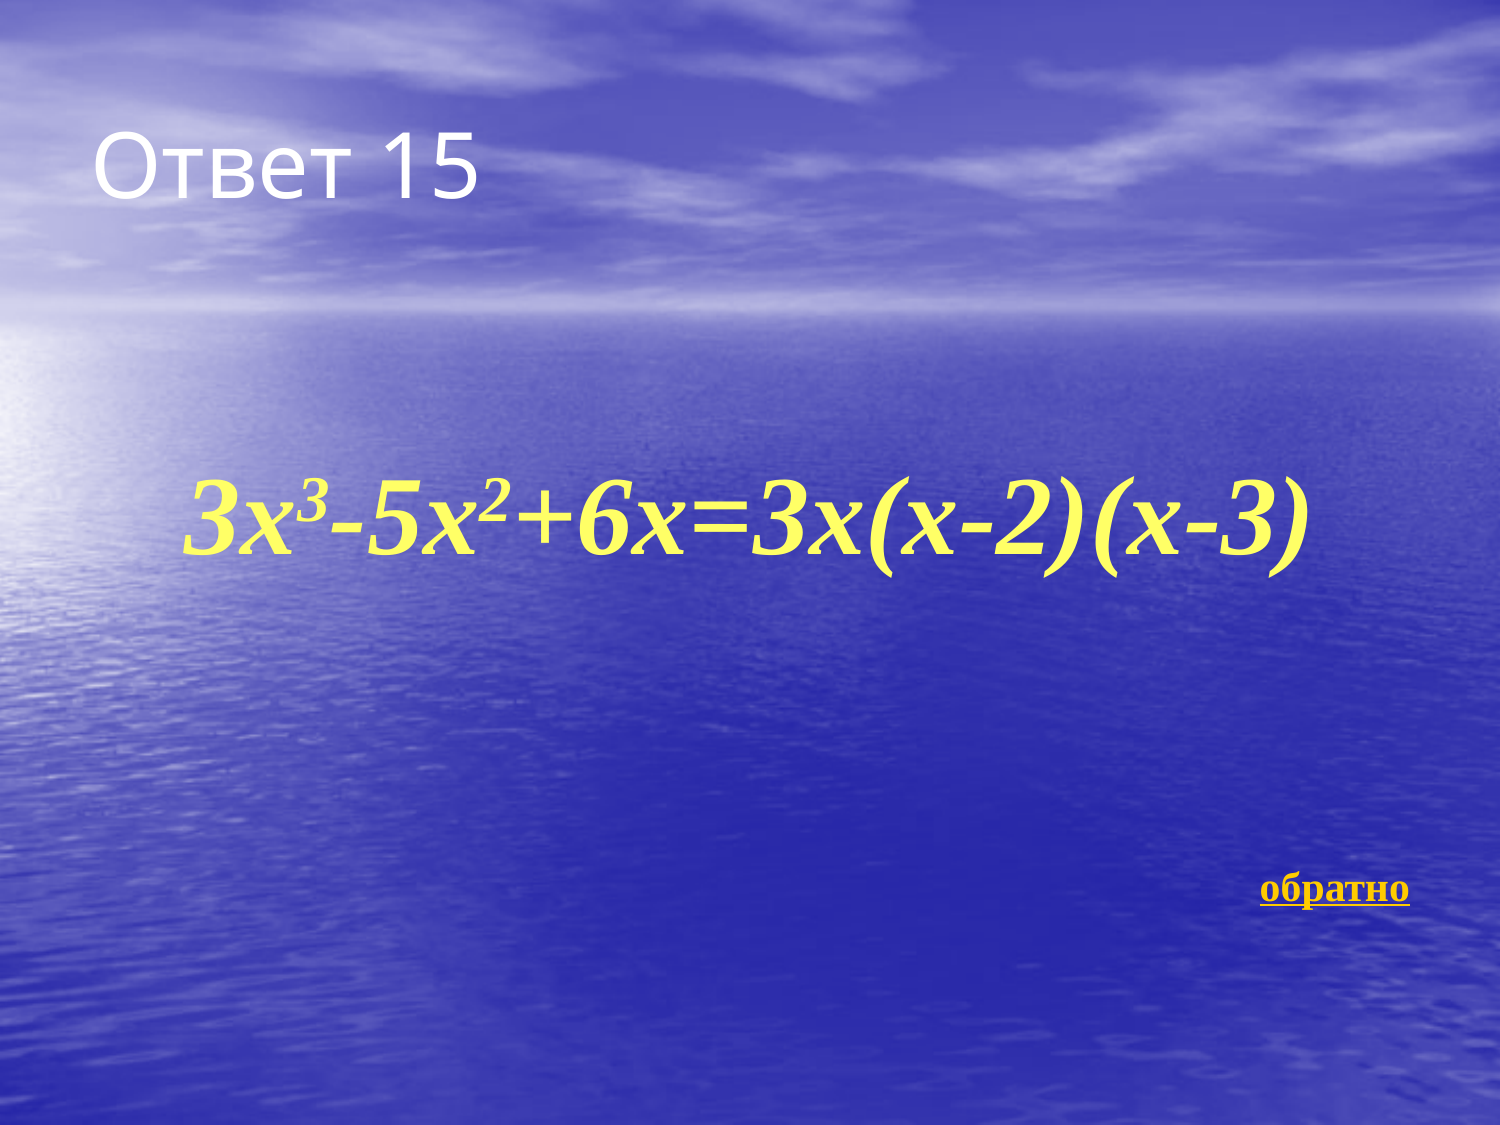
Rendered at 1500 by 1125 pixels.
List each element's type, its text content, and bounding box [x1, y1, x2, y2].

title Ответ 15 [74, 47, 1426, 276]
list 3х3-5х2+6х=3х(х-2)(х-3) обратно [74, 312, 1426, 988]
